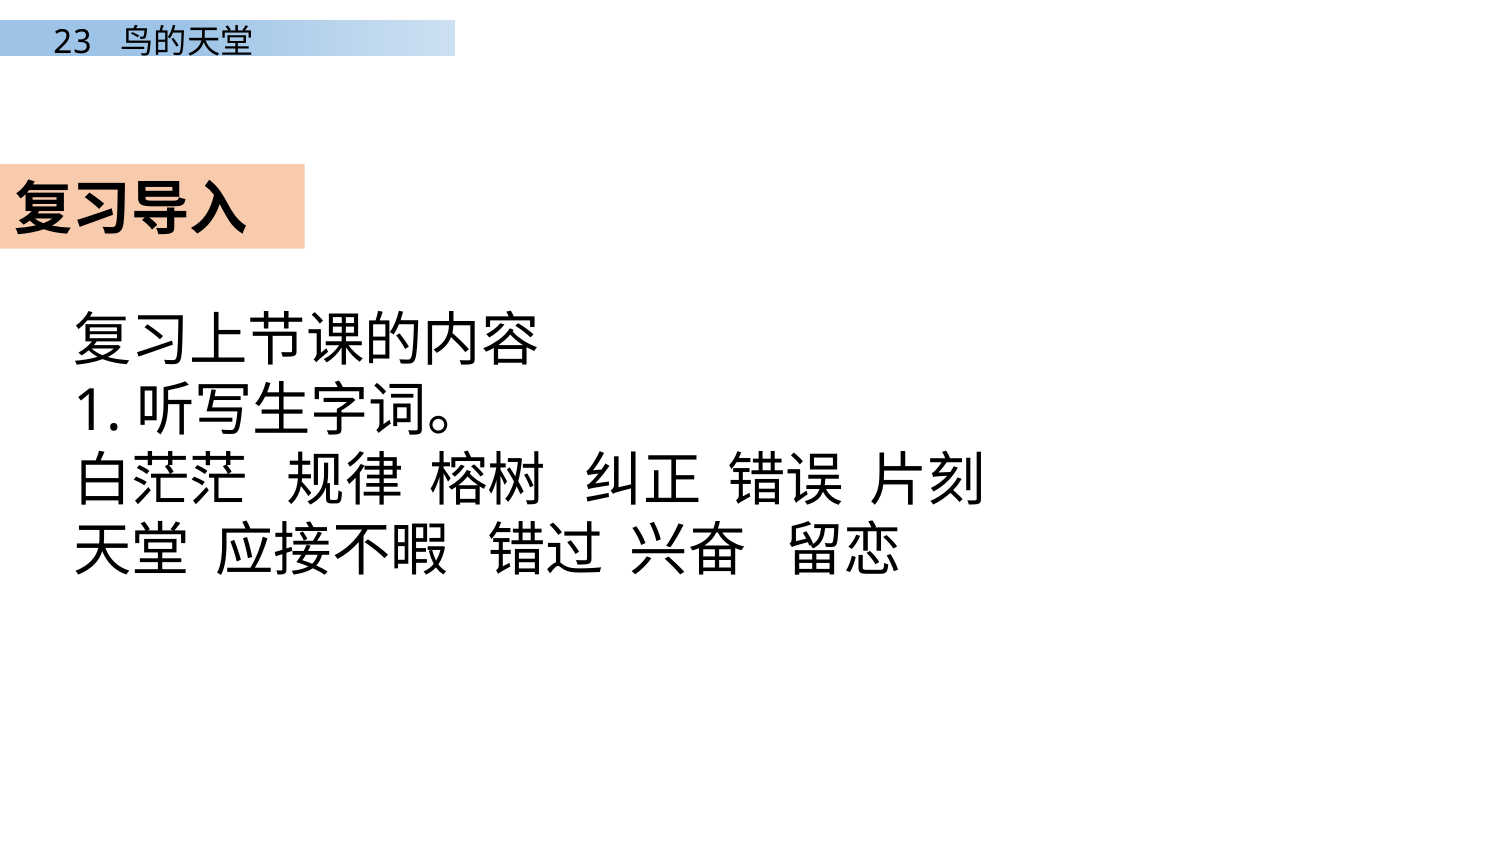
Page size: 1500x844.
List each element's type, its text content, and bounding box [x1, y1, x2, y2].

text_box 复习上节课的内容 1.听写生字词。 白茫茫 规律 榕树 纠正 错误 片刻 天堂 应接不暇 错过 兴奋 留恋 [58, 294, 1395, 590]
text_box 复习导入 [0, 164, 305, 249]
